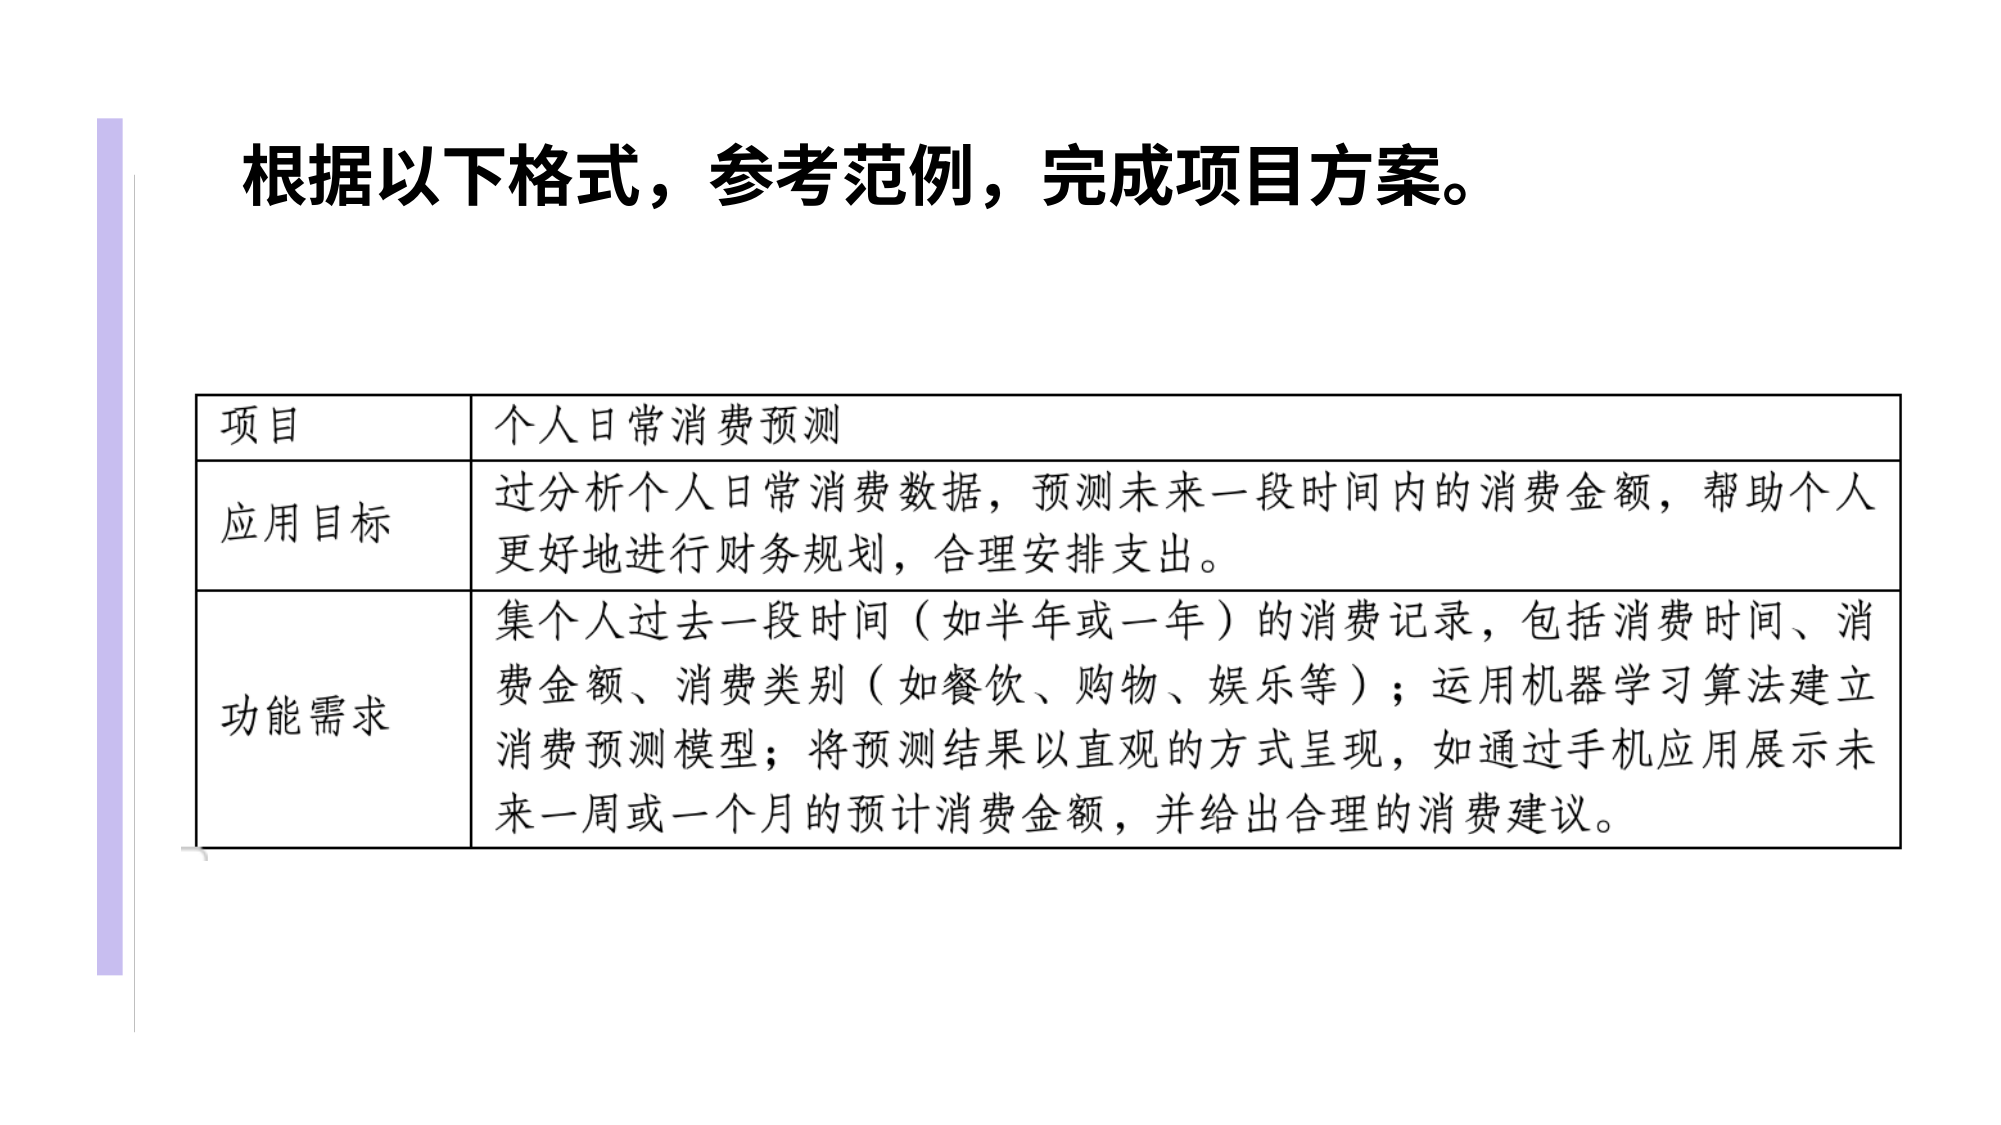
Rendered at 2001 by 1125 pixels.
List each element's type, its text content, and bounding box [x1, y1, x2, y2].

picture [181, 390, 1920, 861]
text_box [96, 117, 124, 603]
text_box 根据以下格式，参考范例，完成项目方案。 [226, 102, 1953, 248]
text_box [96, 604, 124, 976]
